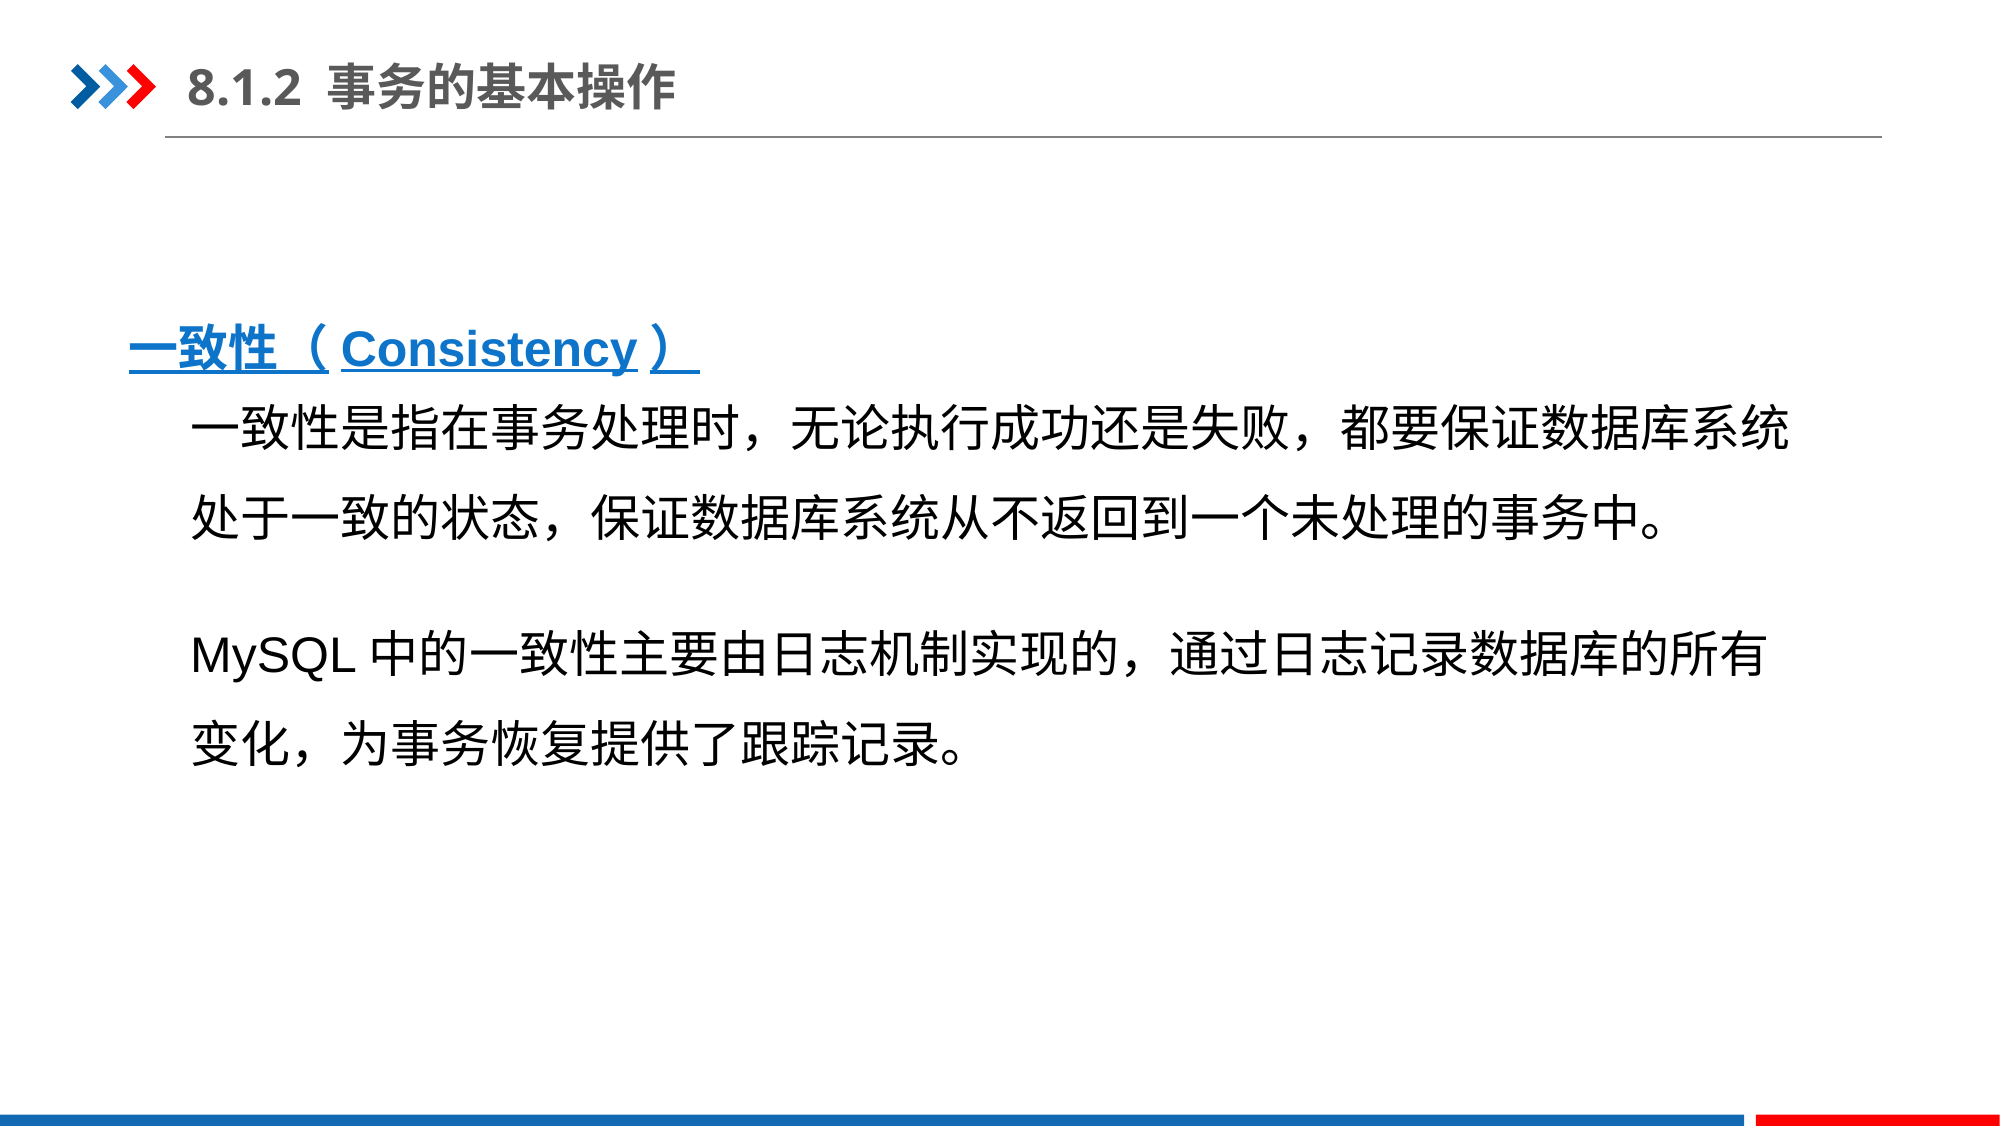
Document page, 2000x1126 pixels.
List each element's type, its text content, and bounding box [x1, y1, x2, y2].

text_box 一致性（Consistency） [114, 278, 1655, 362]
text_box 一致性是指在事务处理时，无论执行成功还是失败，都要保证数据库系统处于一致的状态，保证数据库系统从不返回到一个未处理的事务中。 [175, 359, 1812, 595]
text_box 8.1.2 事务的基本操作 [187, 43, 827, 127]
text_box MySQL中的一致性主要由日志机制实现的，通过日志记录数据库的所有变化，为事务恢复提供了跟踪记录。 [175, 595, 1812, 745]
